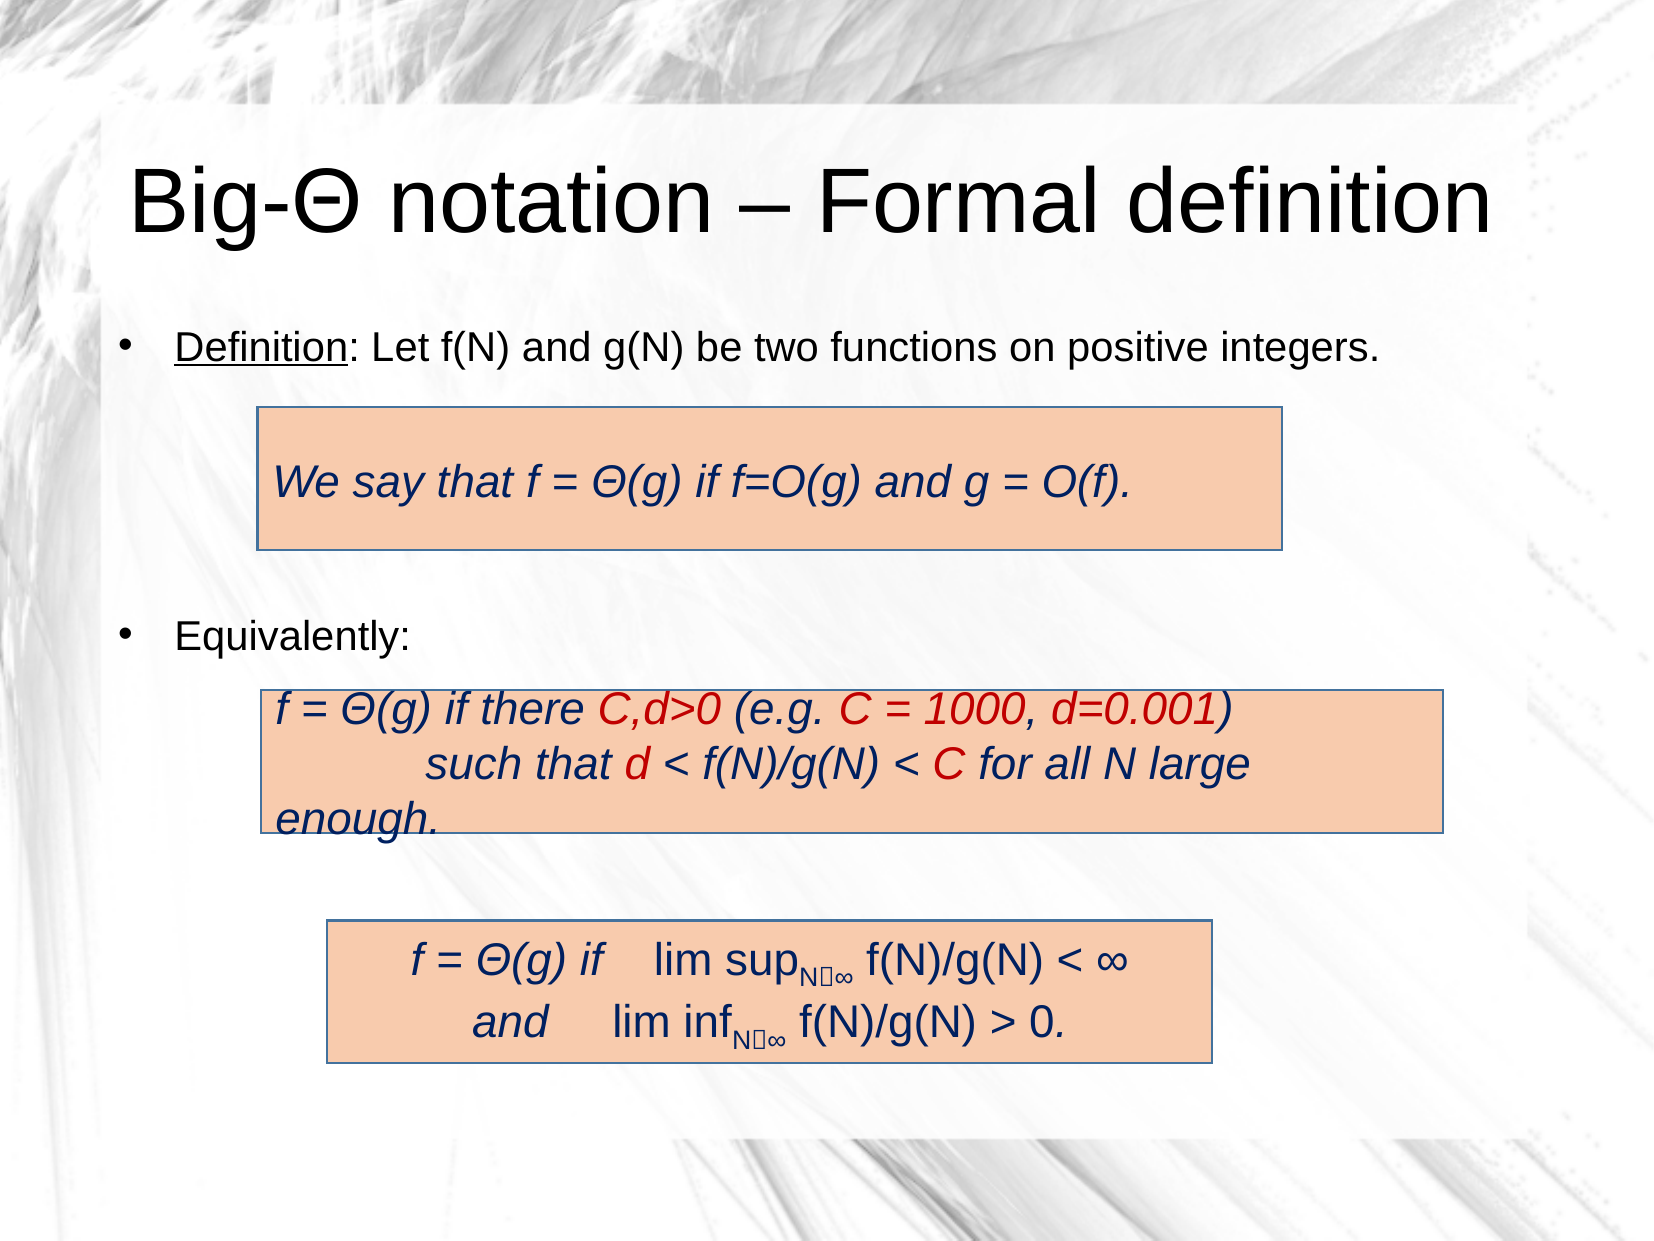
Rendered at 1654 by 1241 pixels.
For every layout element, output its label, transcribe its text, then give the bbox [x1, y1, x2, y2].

title Big-Θ notation – Formal definition [118, 112, 1506, 281]
picture [0, 0, 1654, 1241]
text_box f = Θ(g) if there C,d>0 (e.g. C = 1000, d=0.001) such that d < f(N)/g(N) < C for all N large enough. [260, 690, 1444, 833]
text_box We say that f = Θ(g) if f=O(g) and g = O(f). [257, 407, 1283, 551]
list Definition: Let f(N) and g(N) be two functions on positive integers. Equivalently: [118, 319, 1571, 1102]
text_box f = Θ(g) if lim supN∞ f(N)/g(N) < ∞ and lim infN∞ f(N)/g(N) > 0. [327, 920, 1213, 1064]
